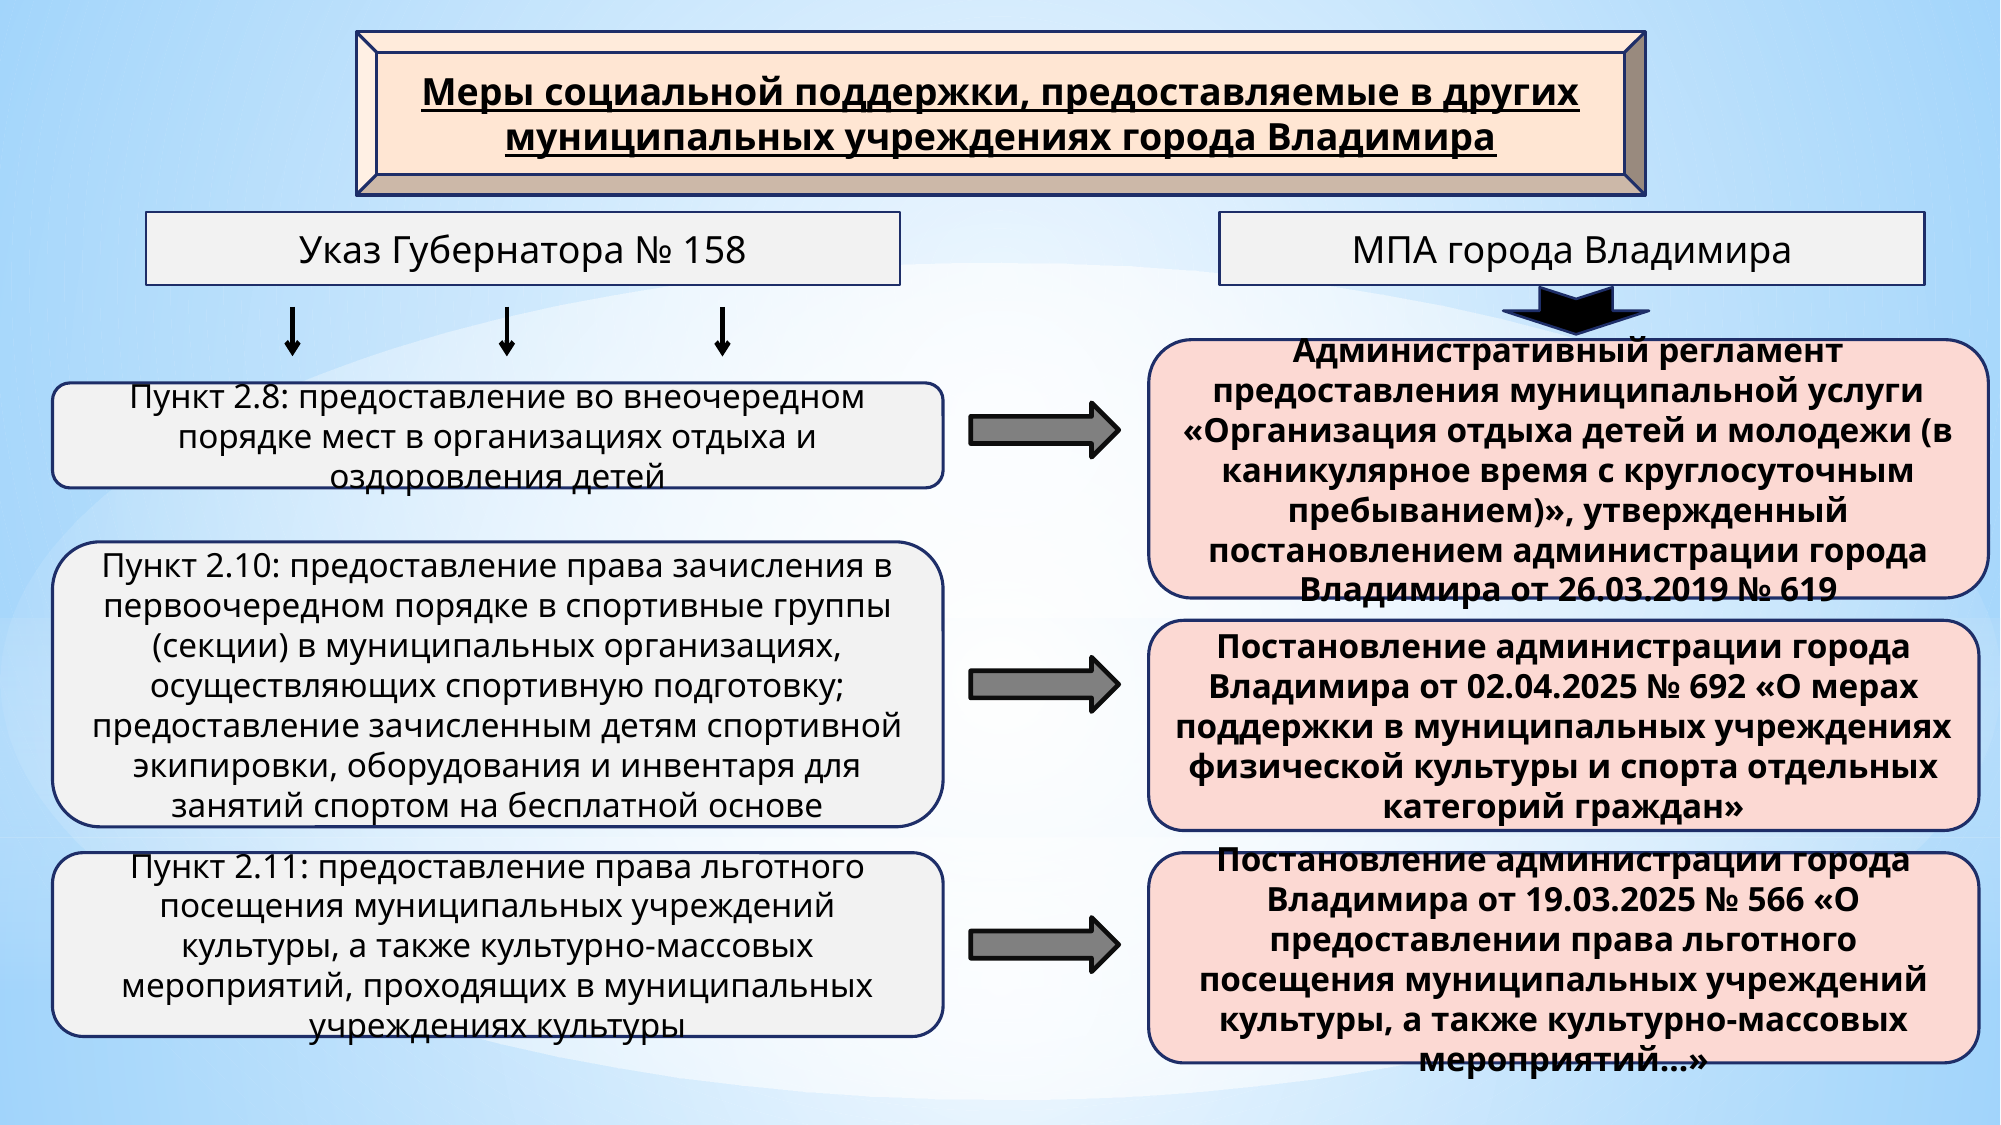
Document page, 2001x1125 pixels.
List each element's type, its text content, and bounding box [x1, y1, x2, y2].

text_box [1501, 285, 1651, 336]
text_box Указ Губернатора № 158 [145, 211, 901, 286]
text_box Меры социальной поддержки, предоставляемые в других муниципальных учреждениях города Владимира [355, 30, 1647, 196]
text_box Постановление администрации города Владимира от 19.03.2025 № 566 «О предоставлении права льготного посещения муниципальных учреждений культуры, а также культурно-массовых мероприятий…» [1147, 851, 1981, 1065]
text_box Постановление администрации города Владимира от 02.04.2025 № 692 «О мерах поддержки в муниципальных учреждениях физической культуры и спорта отдельных категорий граждан» [1147, 619, 1981, 832]
text_box [969, 401, 1120, 459]
text_box Пункт 2.8: предоставление во внеочередном порядке мест в организациях отдыха и оздоровления детей [51, 381, 945, 490]
text_box Пункт 2.11: предоставление права льготного посещения муниципальных учреждений культуры, а также культурно-массовых мероприятий, проходящих в муниципальных учреждениях культуры [51, 851, 945, 1038]
text_box Пункт 2.10: предоставление права зачисления в первоочередном порядке в спортивные группы (секции) в муниципальных организациях, осуществляющих спортивную подготовку; предоставление зачисленным детям спортивной экипировки, оборудования и инвентаря для занятий спортом на бесплатной основе [51, 540, 945, 829]
text_box [969, 916, 1120, 974]
text_box [969, 655, 1120, 713]
text_box Административный регламент предоставления муниципальной услуги «Организация отдыха детей и молодежи (в каникулярное время с круглосуточным пребыванием)», утвержденный постановлением администрации города Владимира от 26.03.2019 № 619 [1147, 338, 1990, 600]
text_box МПА города Владимира [1218, 211, 1926, 286]
